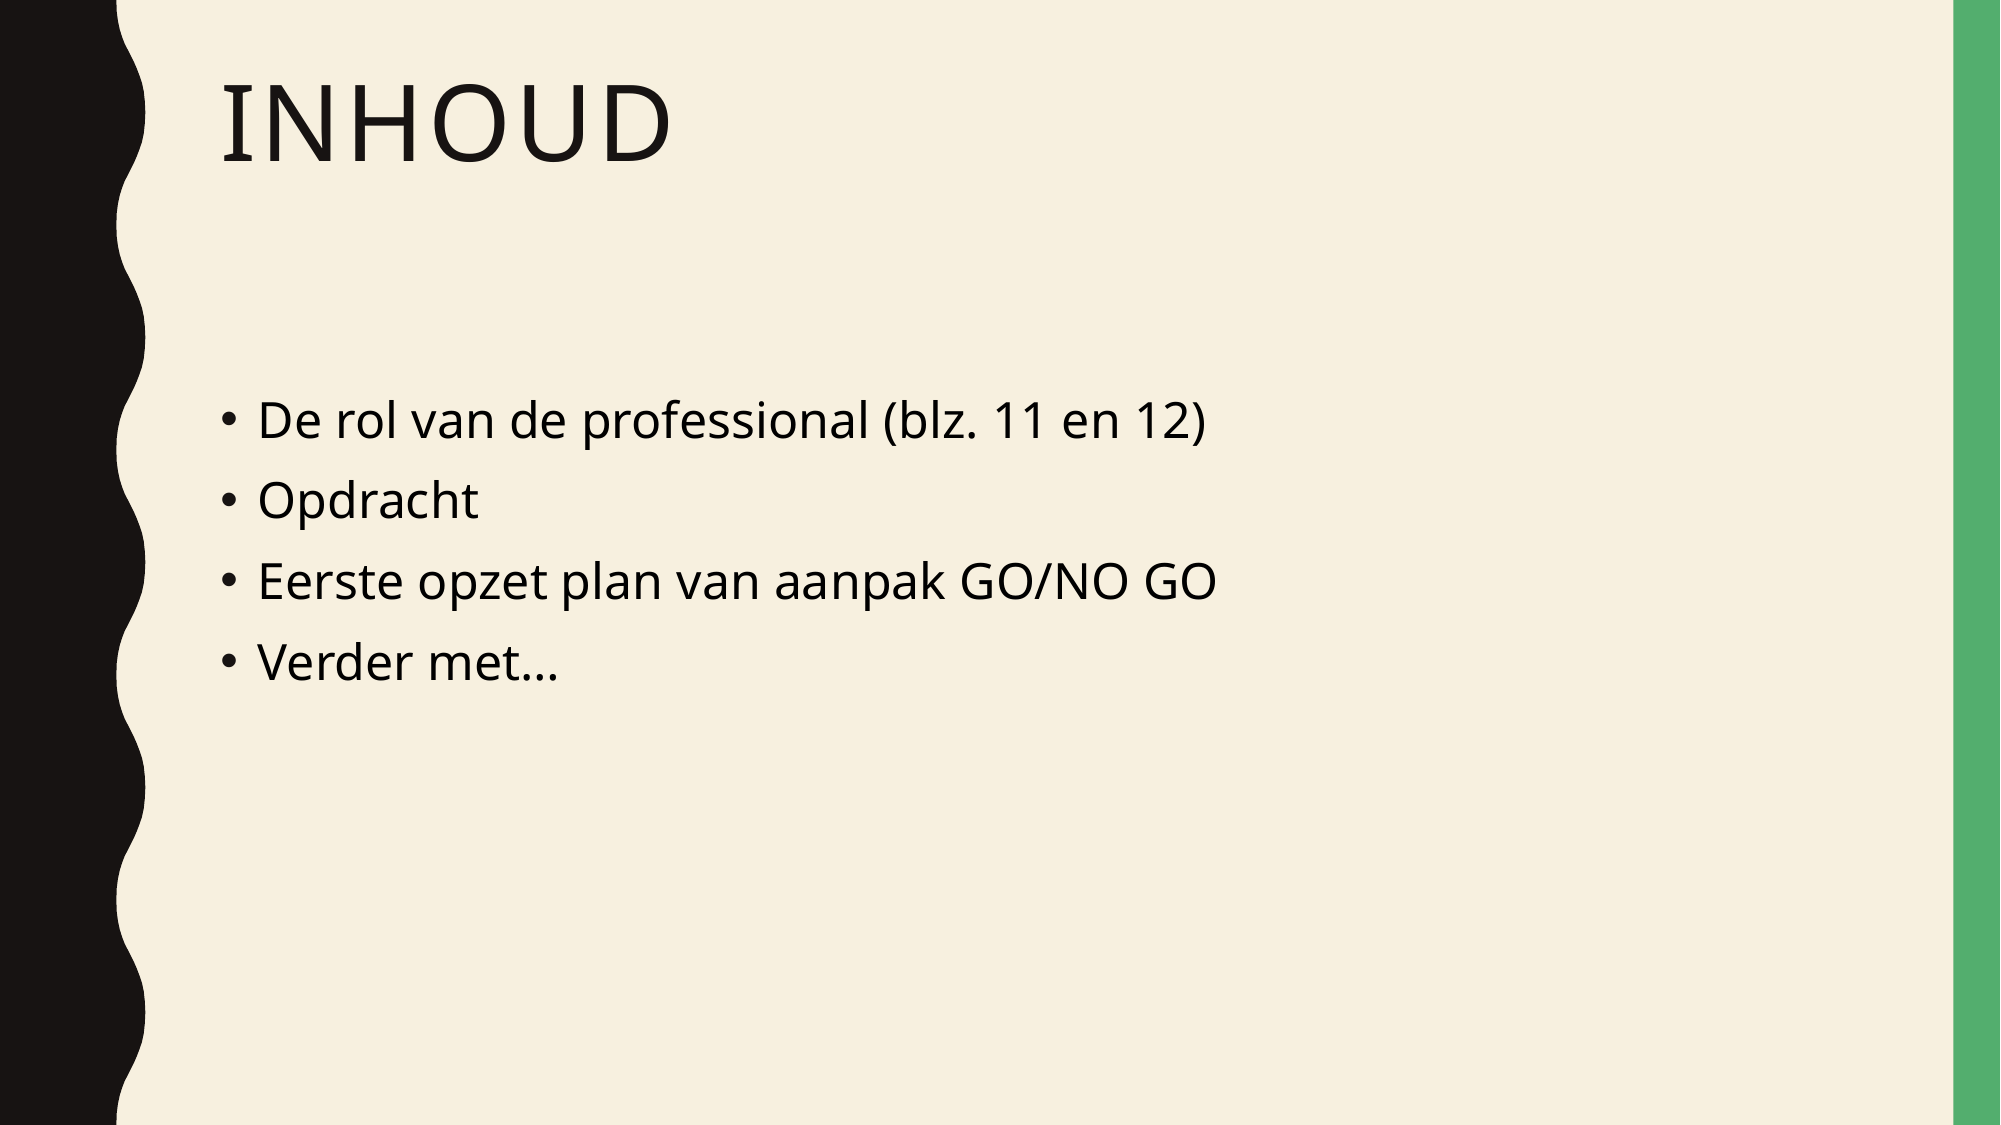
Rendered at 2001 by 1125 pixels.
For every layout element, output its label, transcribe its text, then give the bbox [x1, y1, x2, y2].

list De rol van de professional (blz. 11 en 12) Opdracht Eerste opzet plan van aanpak GO/NO GO Verder met… [205, 375, 1875, 965]
title inhoud [205, 62, 1875, 308]
